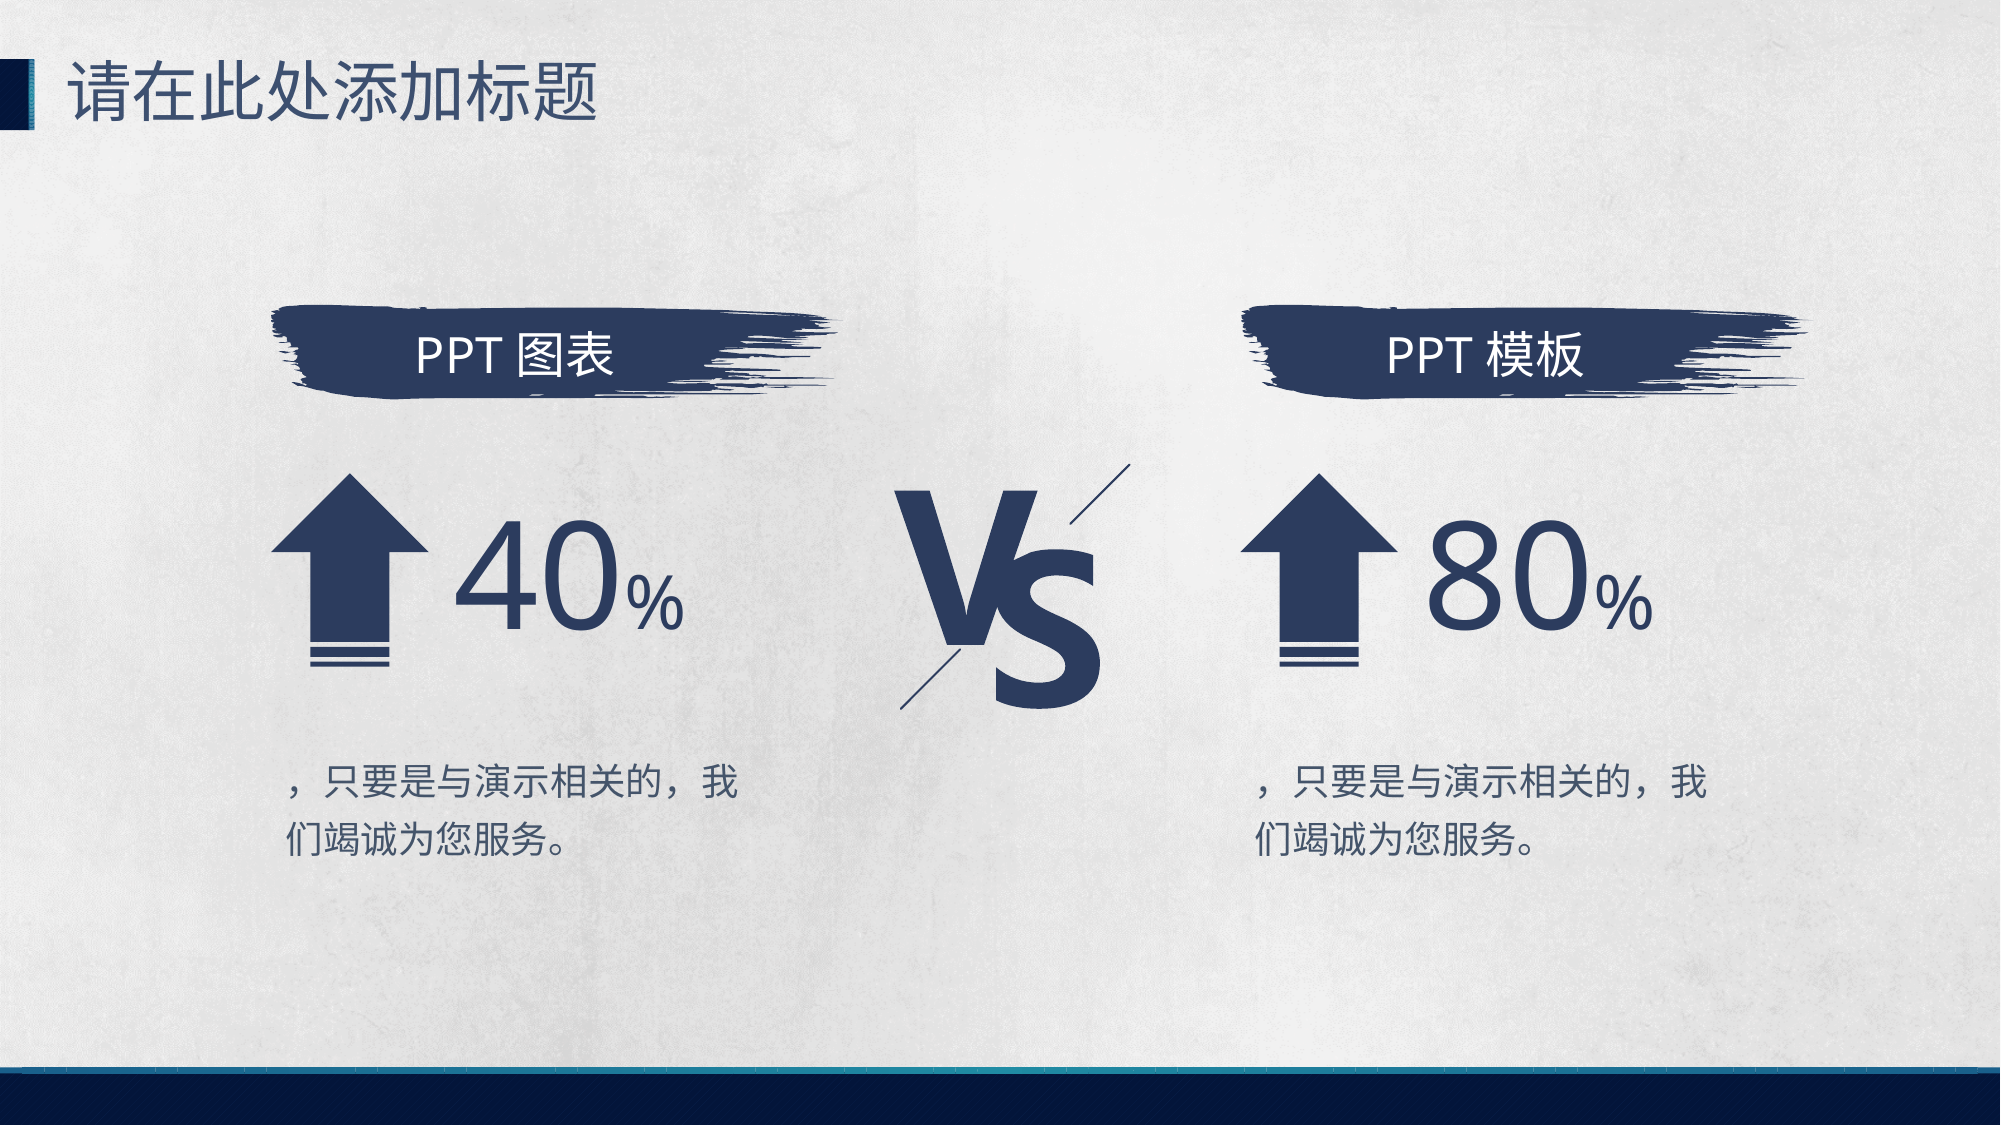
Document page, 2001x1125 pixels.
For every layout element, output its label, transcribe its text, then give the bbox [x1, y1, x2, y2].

text_box [1279, 646, 1360, 658]
text_box 40% [438, 472, 702, 668]
text_box 80% [1407, 472, 1671, 668]
text_box ，只要是与演示相关的，我们竭诚为您服务。 [1240, 736, 1724, 869]
text_box PPT图表 [399, 316, 630, 392]
text_box [1279, 661, 1360, 668]
text_box [309, 661, 390, 668]
text_box [1237, 471, 1401, 643]
text_box [1241, 304, 1814, 400]
text_box [309, 646, 390, 658]
list 请在此处添加标题 [50, 52, 1106, 138]
text_box ，只要是与演示相关的，我们竭诚为您服务。 [271, 736, 754, 869]
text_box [894, 464, 1130, 709]
text_box [268, 471, 432, 643]
text_box [271, 304, 844, 400]
text_box PPT模板 [1370, 316, 1600, 392]
